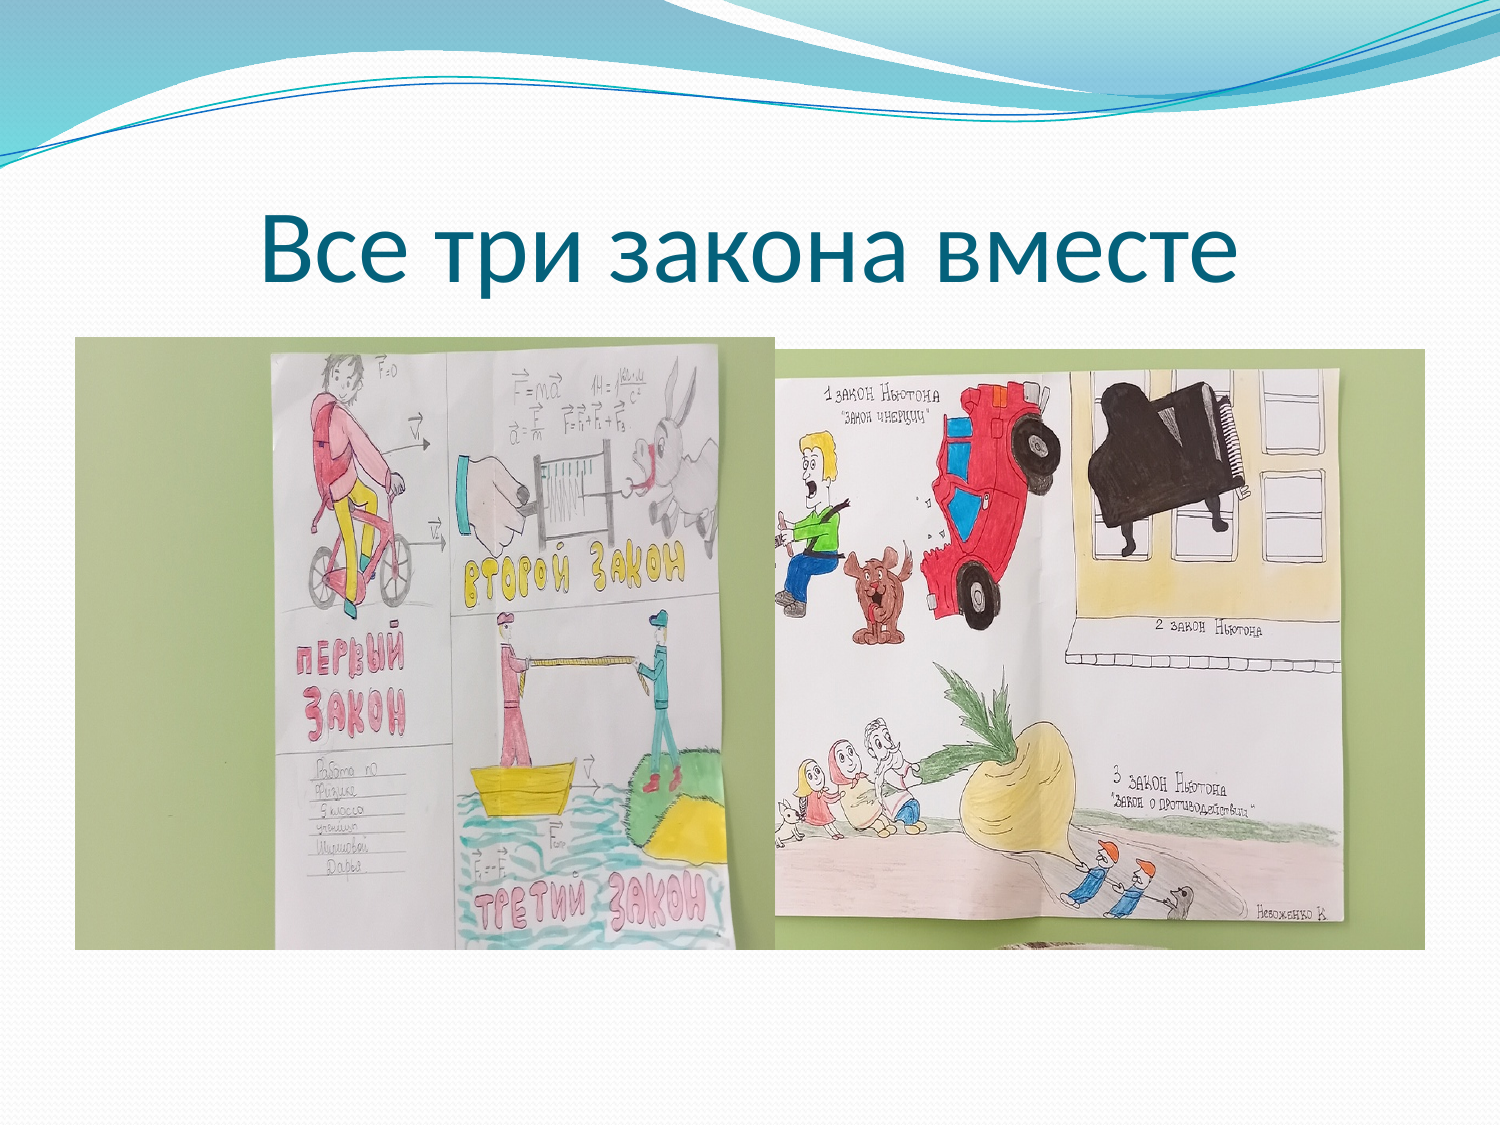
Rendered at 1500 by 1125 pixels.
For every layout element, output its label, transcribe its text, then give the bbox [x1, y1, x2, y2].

title Все три закона вместе [75, 115, 1425, 303]
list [74, 337, 776, 951]
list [782, 349, 1426, 951]
